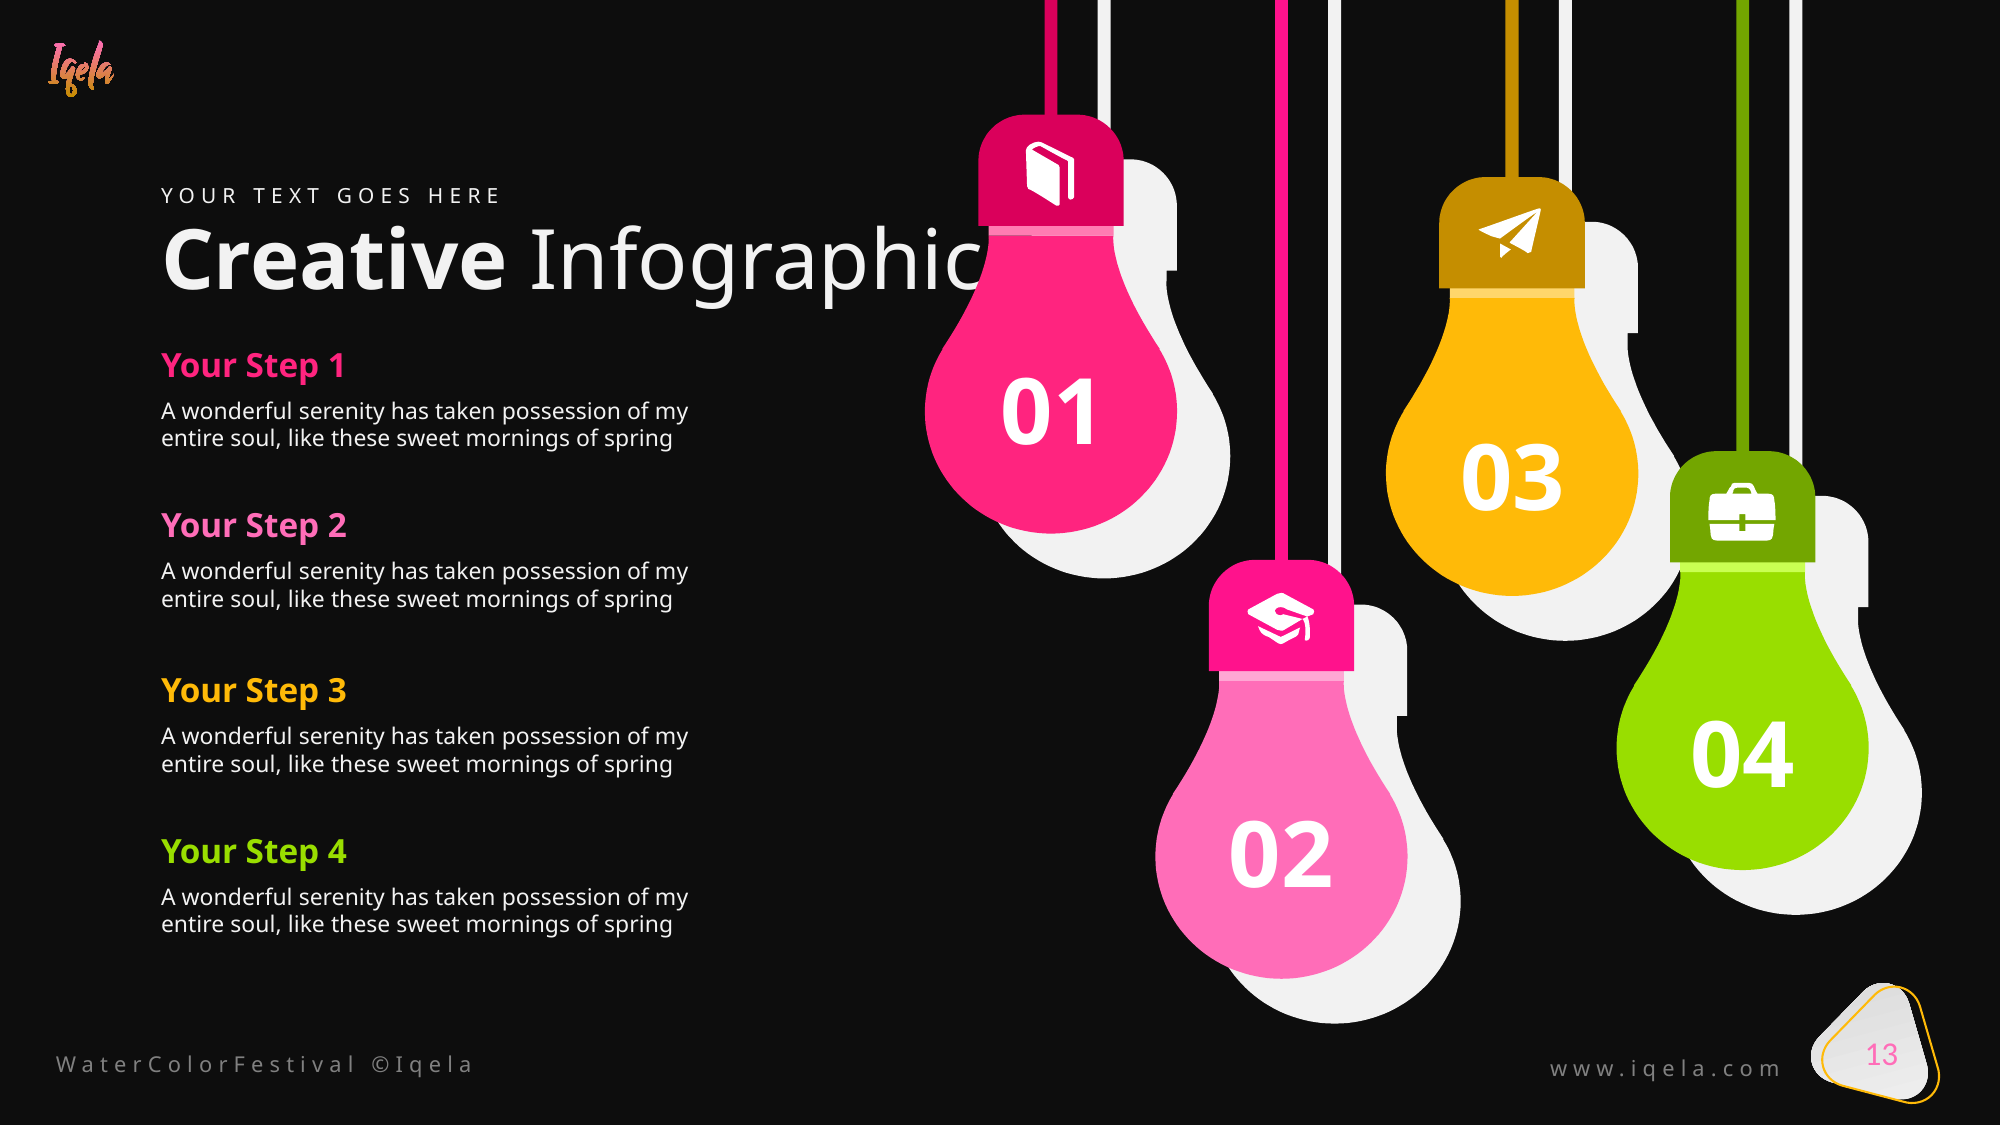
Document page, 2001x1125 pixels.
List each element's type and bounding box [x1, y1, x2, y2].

text_box [146, 814, 758, 946]
text_box [1699, 664, 1922, 915]
text_box [1155, 0, 1408, 979]
text_box [146, 175, 924, 319]
text_box [1237, 774, 1461, 1024]
text_box [146, 489, 758, 621]
text_box [1385, 0, 1639, 597]
text_box [1616, 0, 1869, 871]
text_box [146, 328, 758, 460]
text_box [1006, 534, 1155, 579]
text_box [1468, 597, 1616, 641]
text_box [924, 0, 1178, 534]
text_box [146, 654, 758, 786]
